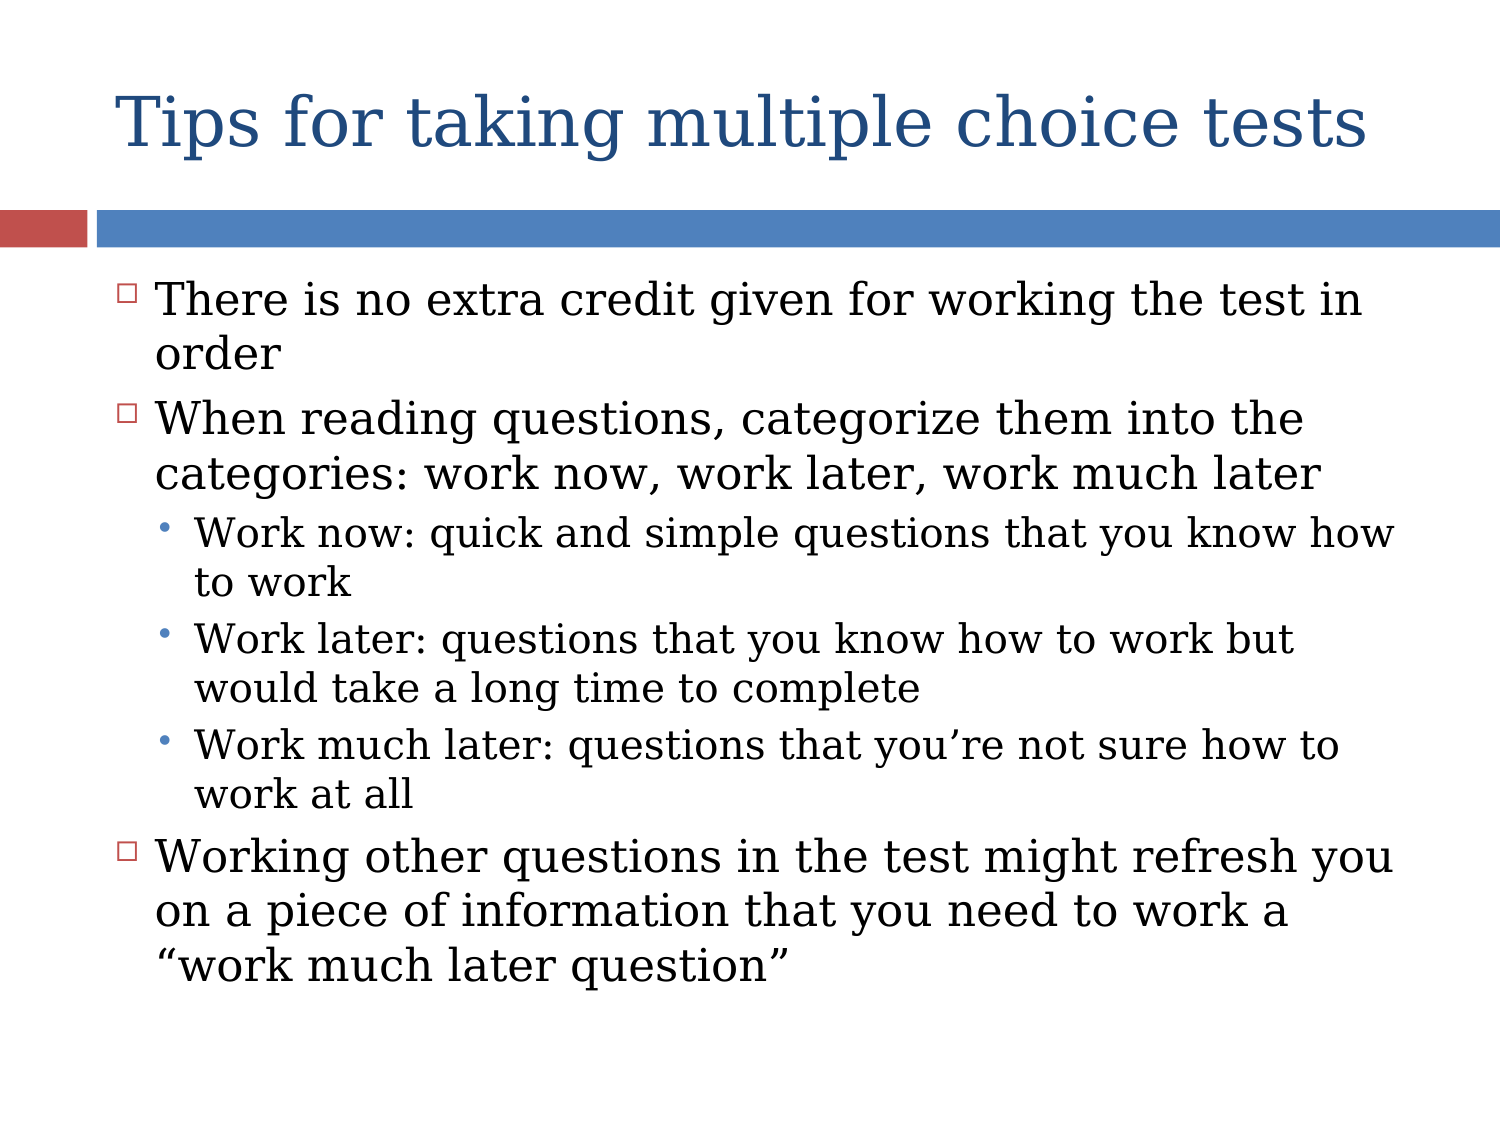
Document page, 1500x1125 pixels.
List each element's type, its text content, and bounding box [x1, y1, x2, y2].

title Tips for taking multiple choice tests [100, 37, 1438, 200]
list There is no extra credit given for working the test in order When reading questions, categorize them into the categories: work now, work later, work much later Work now: quick and simple questions that you know how to work Work later: questions that you know how to work but would take a long time to complete Work much later: questions that you’re not sure how to work at all Working other questions in the test might refresh you on a piece of information that you need to work a “work much later question” [100, 262, 1438, 1000]
